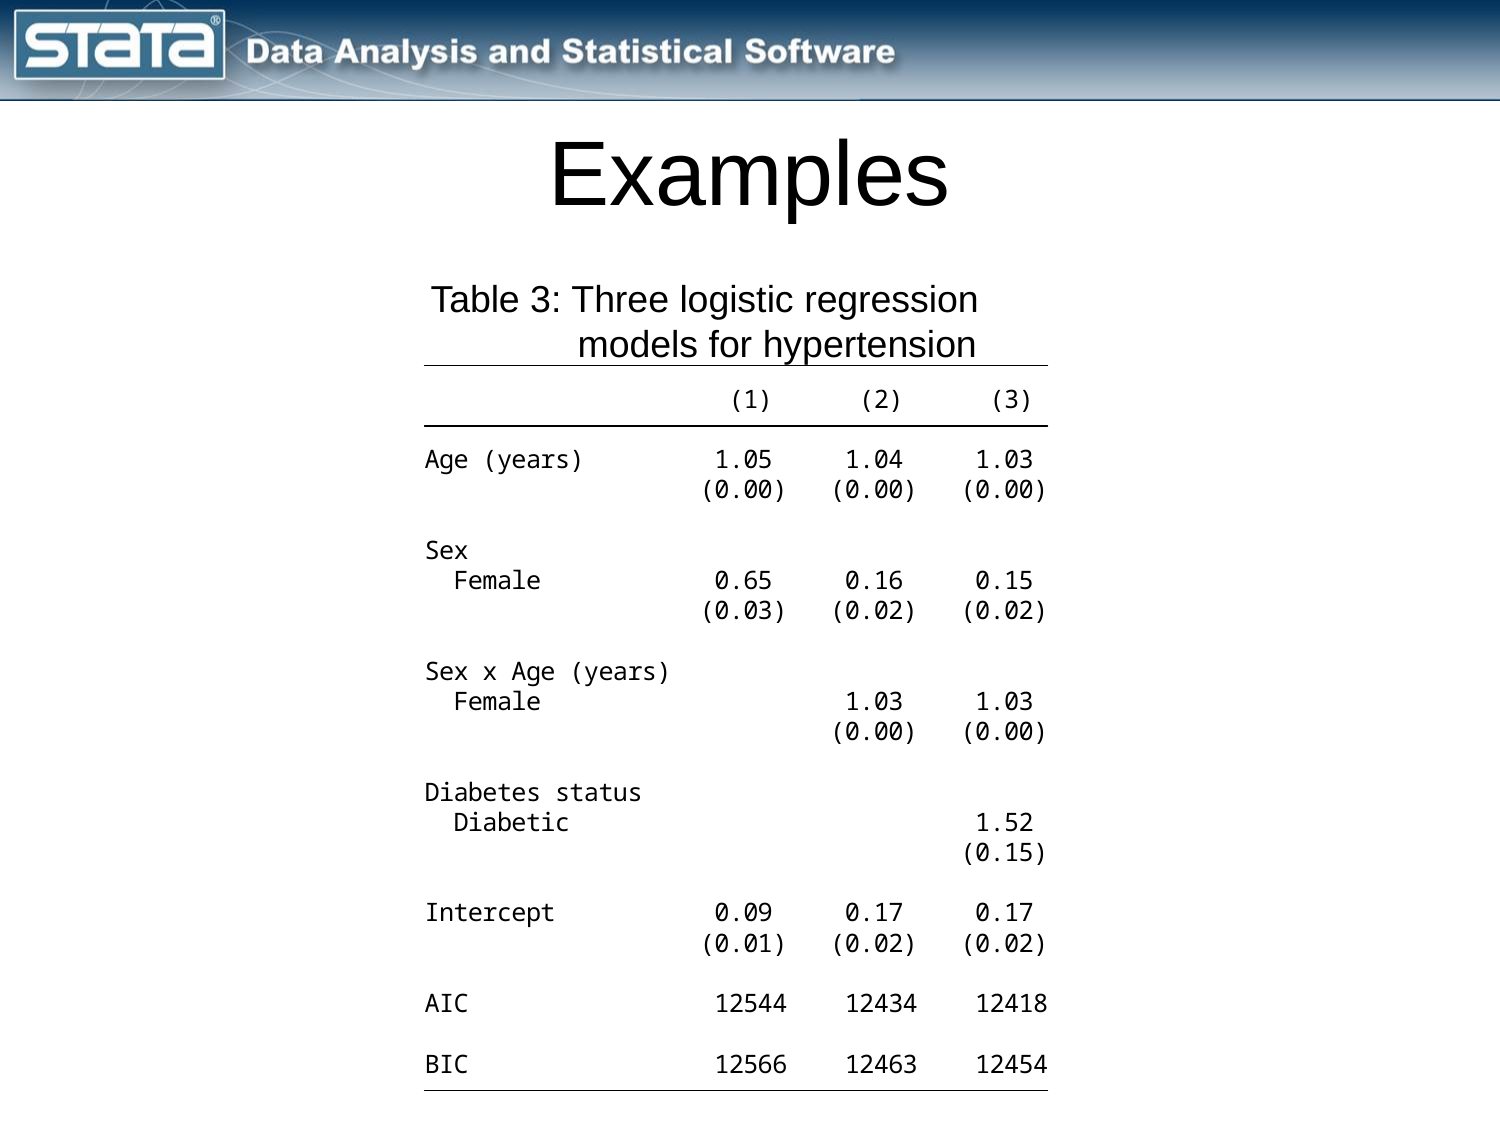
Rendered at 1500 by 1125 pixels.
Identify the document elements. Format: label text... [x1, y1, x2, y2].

text_box Table 3: Three logistic regression models for hypertension [415, 267, 1005, 349]
picture [412, 350, 1088, 1107]
picture [0, 0, 1500, 102]
title Examples [0, 108, 1500, 238]
